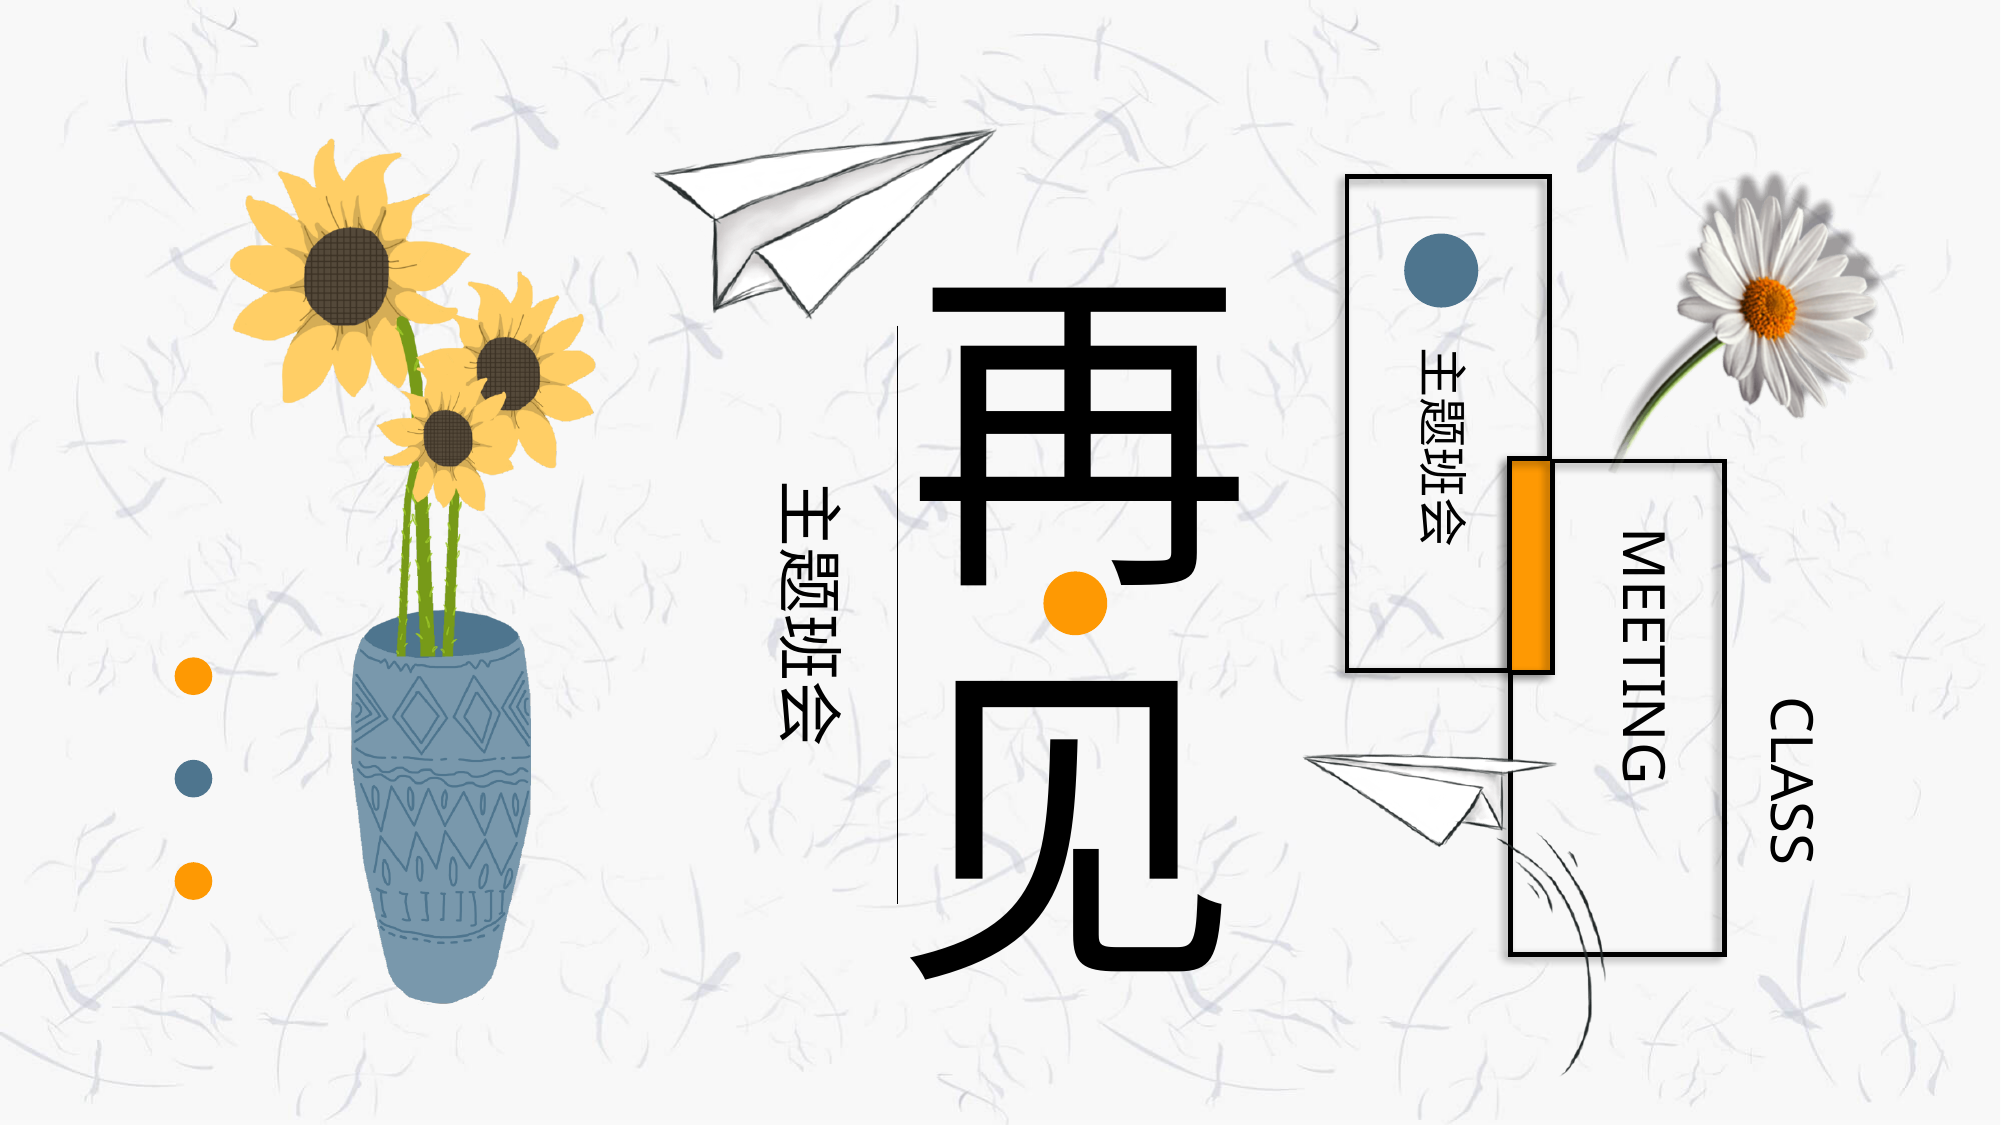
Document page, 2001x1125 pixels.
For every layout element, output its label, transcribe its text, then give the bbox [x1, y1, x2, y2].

text_box MEETING [1588, 513, 1690, 935]
text_box [1509, 460, 1726, 956]
text_box 再 [899, 204, 1173, 599]
text_box [1346, 176, 1551, 671]
picture [0, 0, 2001, 1125]
text_box [1403, 232, 1480, 309]
text_box CLASS [1736, 682, 1838, 947]
text_box 再 [891, 330, 897, 599]
text_box [1048, 576, 1103, 630]
text_box 主题班会 [1390, 332, 1482, 631]
text_box [1511, 470, 1541, 669]
text_box 见 [879, 599, 1245, 1030]
text_box 主题班会 [748, 465, 860, 905]
